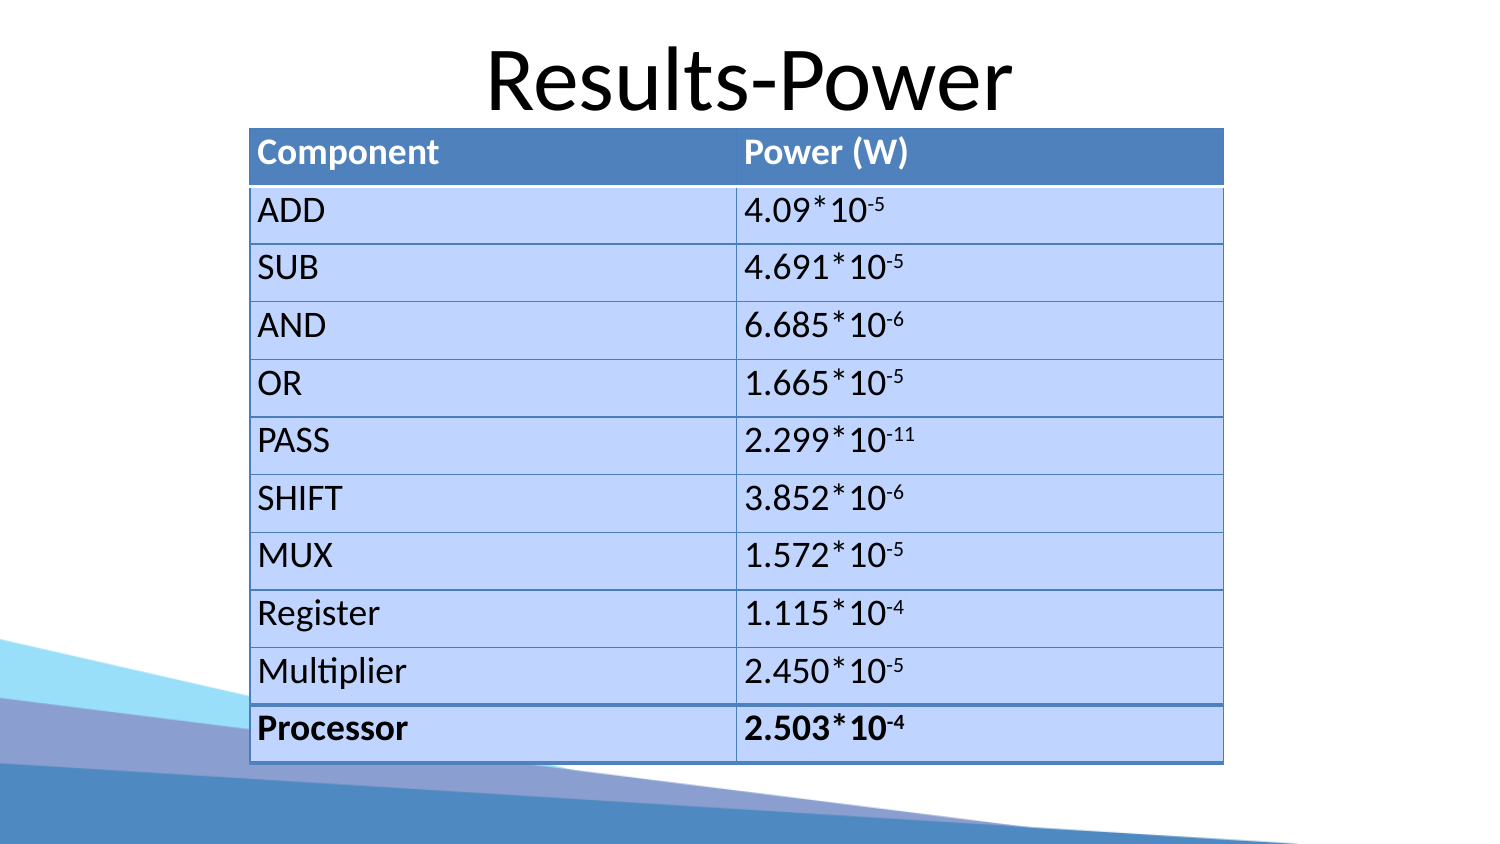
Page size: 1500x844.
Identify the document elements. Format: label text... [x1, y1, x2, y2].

table_cell AND [251, 302, 736, 359]
table_cell SHIFT [251, 475, 736, 532]
table_cell Multiplier [251, 648, 736, 703]
table_cell 1.115*10-4 [737, 591, 1223, 647]
picture [0, 0, 1500, 844]
table_cell 2.503*10-4 [737, 707, 1223, 761]
table_cell Register [251, 591, 736, 647]
table_cell ADD [251, 188, 736, 243]
table_cell 6.685*10-6 [737, 302, 1223, 359]
title Results-Power [75, 2, 1425, 144]
table_cell Processor [251, 707, 736, 761]
table_cell 4.691*10-5 [737, 245, 1223, 301]
table_cell OR [251, 360, 736, 416]
table_header Power (W) [737, 129, 1223, 185]
table_cell 1.665*10-5 [737, 360, 1223, 416]
table_cell 2.450*10-5 [737, 648, 1223, 703]
table_cell 3.852*10-6 [737, 475, 1223, 532]
table_cell 2.299*10-11 [737, 418, 1223, 474]
table_cell MUX [251, 533, 736, 589]
table_cell 4.09*10-5 [737, 188, 1223, 243]
table_header Component [251, 129, 736, 185]
table_cell 1.572*10-5 [737, 533, 1223, 589]
table_cell SUB [251, 245, 736, 301]
table_cell PASS [251, 418, 736, 474]
